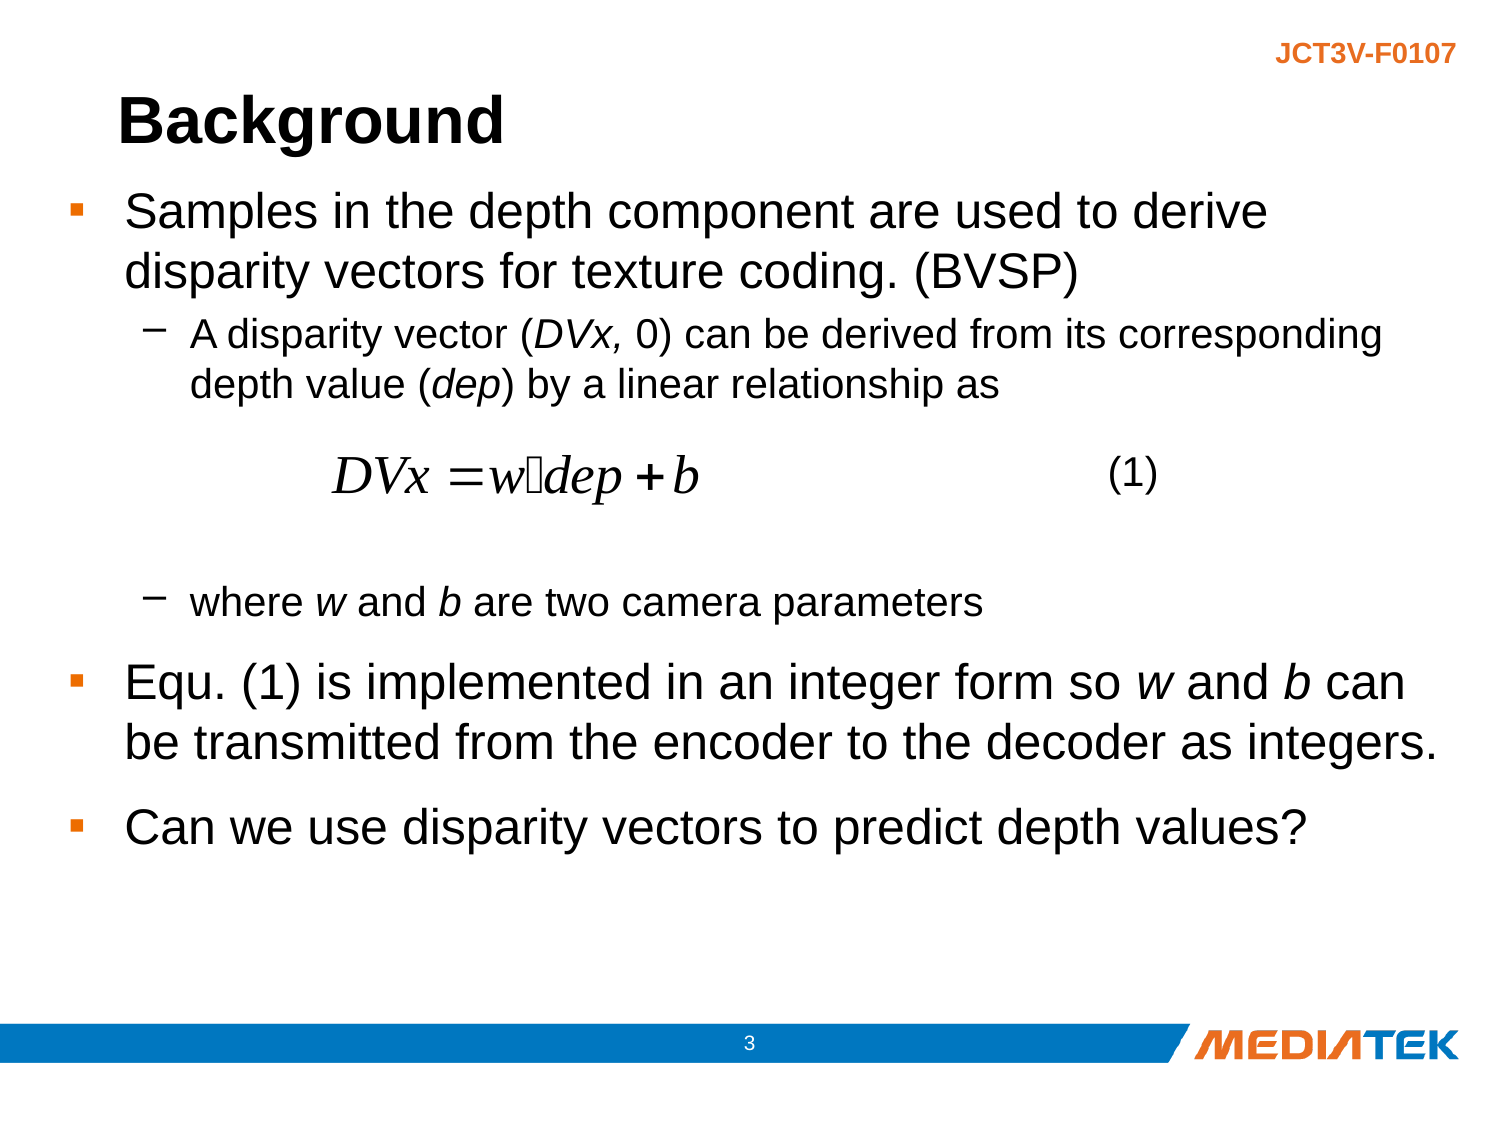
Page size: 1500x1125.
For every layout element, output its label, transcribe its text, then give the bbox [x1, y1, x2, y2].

list Samples in the depth component are used to derive disparity vectors for texture coding. (BVSP) A disparity vector (DVx, 0) can be derived from its corresponding depth value (dep) by a linear relationship as where w and b are two camera parameters Equ. (1) is implemented in an integer form so w and b can be transmitted from the encoder to the decoder as integers. Can we use disparity vectors to predict depth values? [52, 170, 1459, 985]
picture [0, 1023, 711, 1063]
title Background [101, 62, 1425, 170]
picture [789, 1023, 1459, 1063]
text_box (1) [1092, 437, 1174, 503]
slide_number 2 [711, 1022, 789, 1090]
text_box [321, 443, 712, 517]
